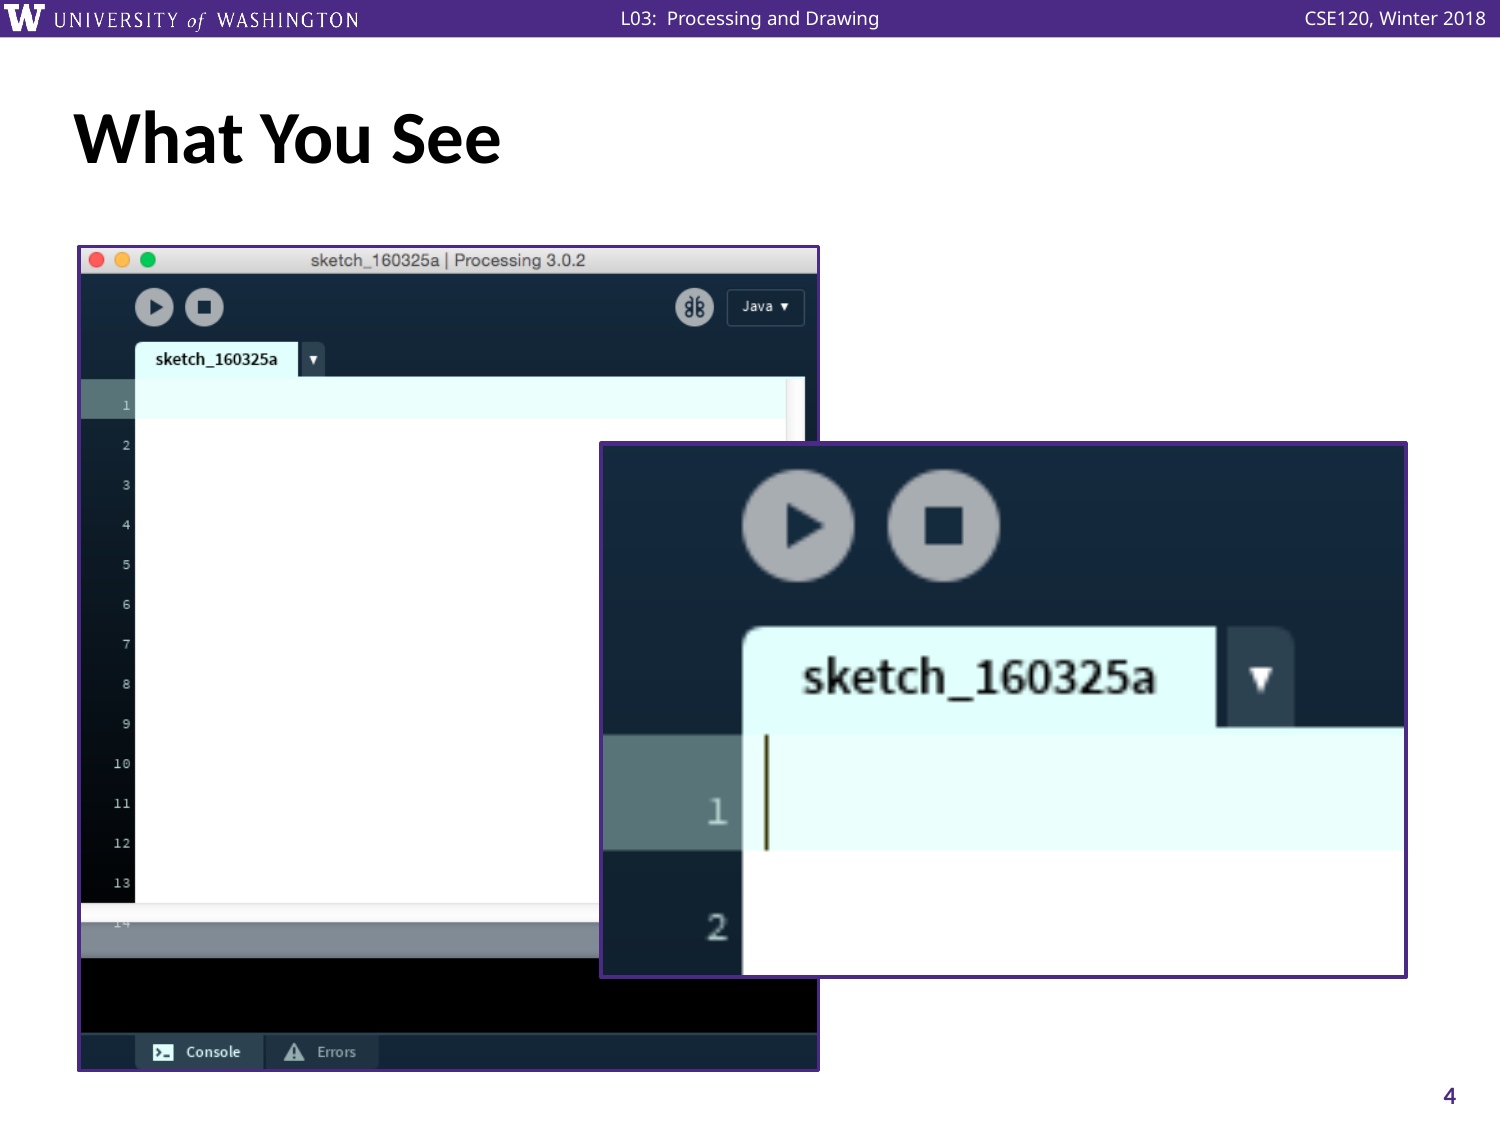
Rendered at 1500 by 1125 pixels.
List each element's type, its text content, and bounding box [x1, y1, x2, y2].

picture [80, 247, 1405, 1070]
picture [4, 4, 358, 32]
title What You See [58, 71, 1438, 197]
slide_number 4 [1400, 1065, 1500, 1125]
